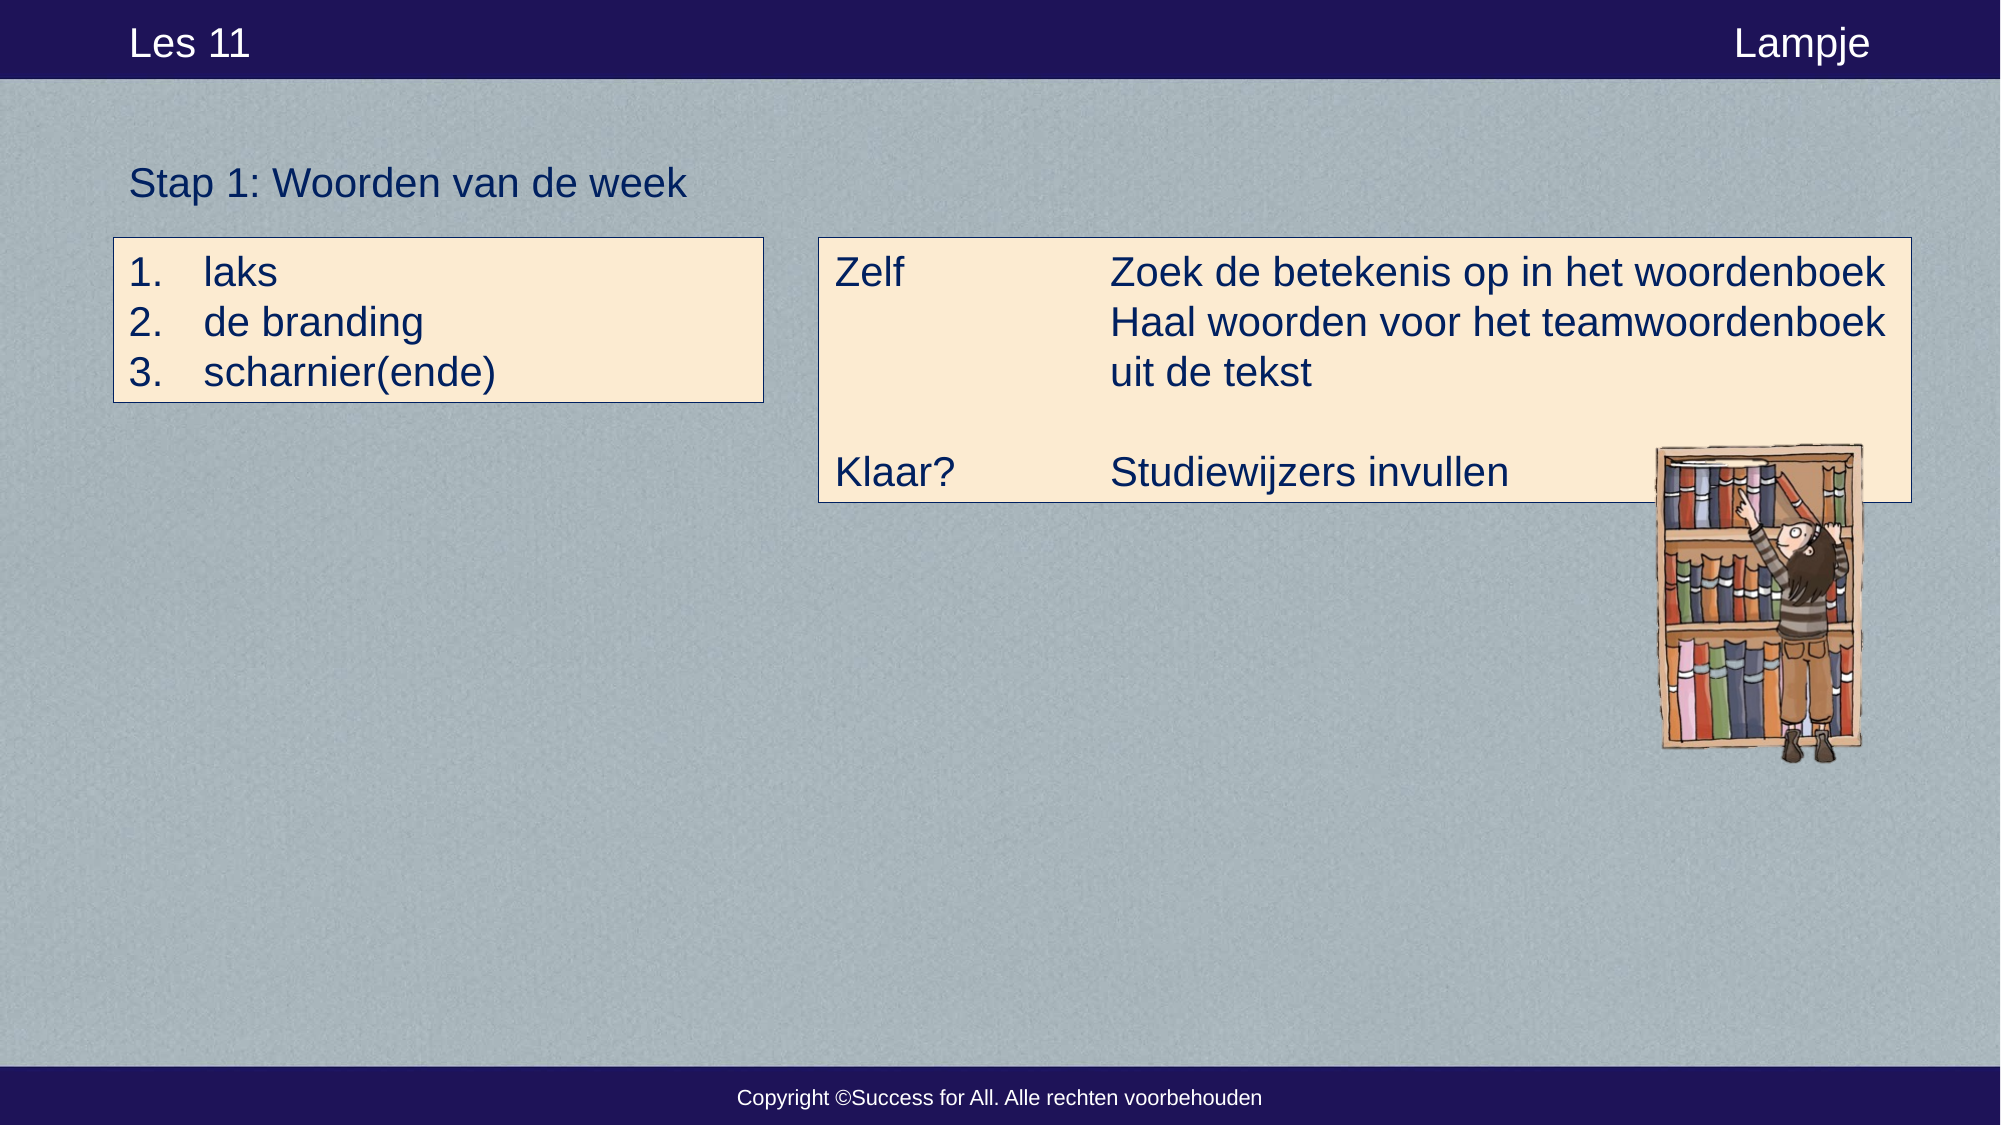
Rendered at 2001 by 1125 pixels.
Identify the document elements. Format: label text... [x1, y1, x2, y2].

text_box Zelf Zoek de betekenis op in het woordenboek Haal woorden voor het teamwoordenboek uit de tekst Klaar? Studiewijzers invullen [818, 237, 1912, 503]
text_box laks de branding scharnier(ende) [113, 237, 764, 403]
text_box Les 11 [114, 8, 354, 73]
text_box Lampje [999, 8, 1886, 73]
picture [0, 0, 2001, 1125]
text_box Stap 1: Woorden van de week [113, 148, 1635, 214]
text_box Copyright ©Success for All. Alle rechten voorbehouden [0, 1076, 2000, 1125]
